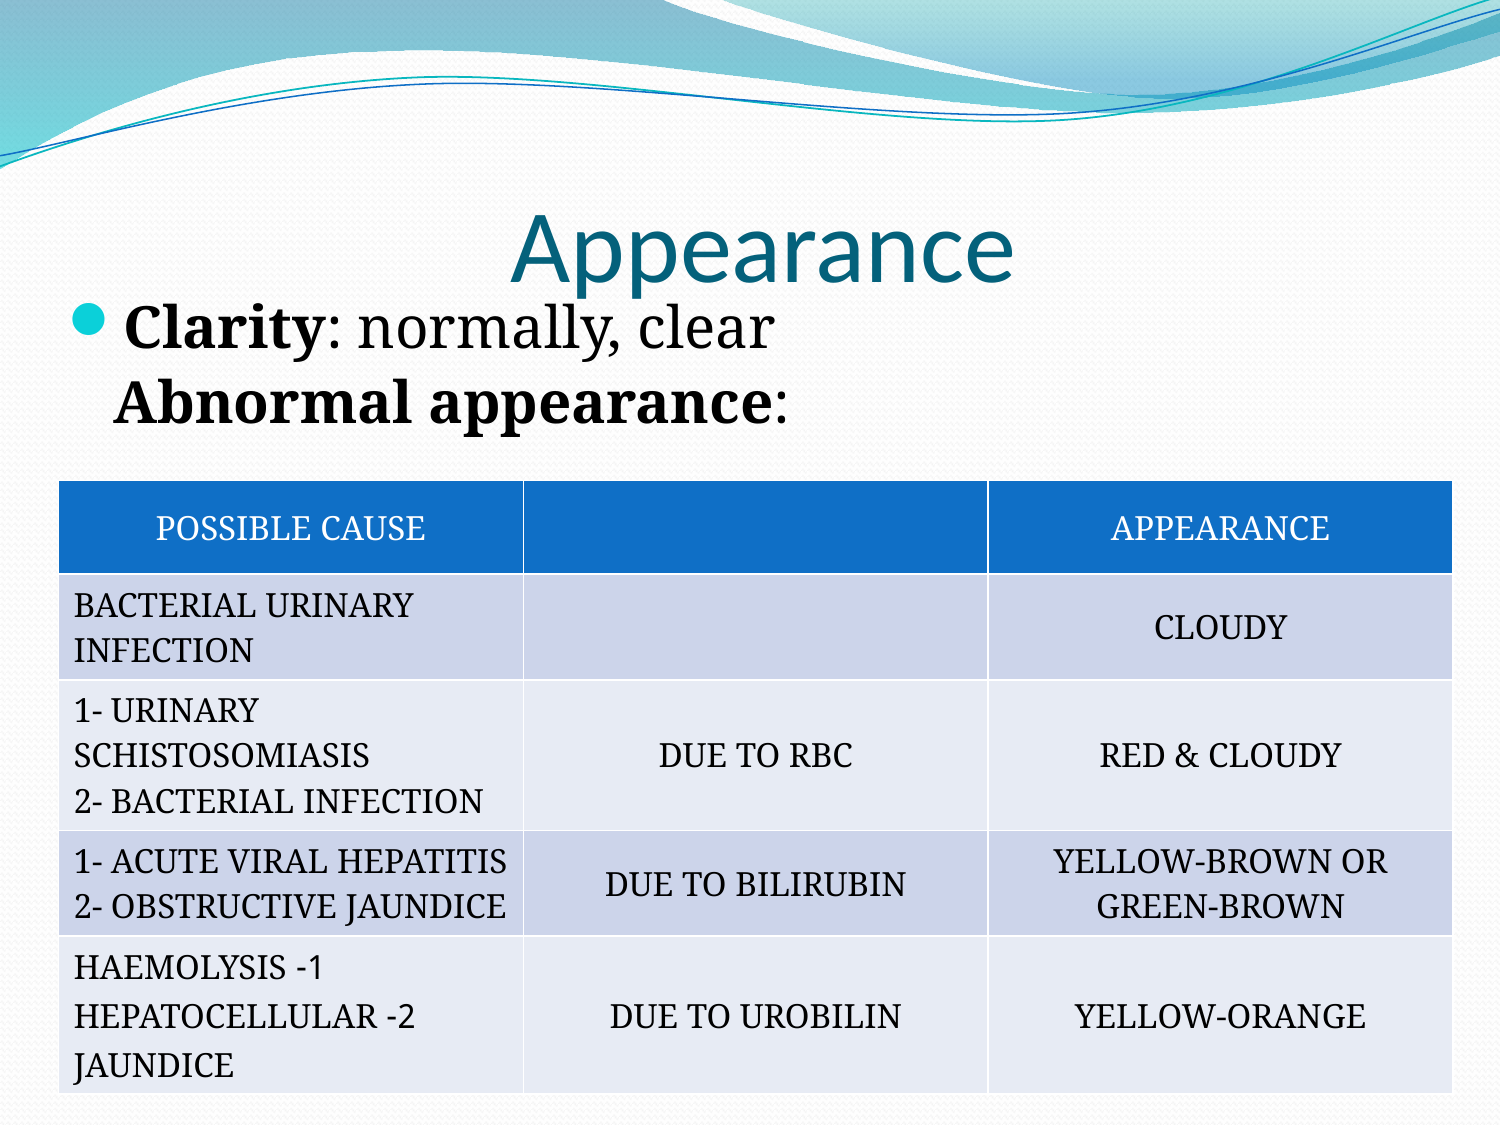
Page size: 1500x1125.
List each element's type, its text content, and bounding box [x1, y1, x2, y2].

title Appearance [75, 115, 1425, 290]
table_cell CLOUDY [989, 575, 1452, 679]
table_cell RED & CLOUDY [989, 681, 1452, 830]
table_header POSSIBLE CAUSE [59, 481, 523, 573]
table_cell YELLOW-ORANGE [989, 937, 1452, 1093]
table_cell DUE TO UROBILIN [524, 937, 987, 1093]
table_cell BACTERIAL URINARY INFECTION [59, 575, 523, 679]
table_cell 1- HAEMOLYSIS 2- HEPATOCELLULAR JAUNDICE [59, 937, 523, 1093]
table_cell DUE TO RBC [524, 681, 987, 830]
table_cell 1- URINARY SCHISTOSOMIASIS 2- BACTERIAL INFECTION [59, 681, 523, 830]
table_cell YELLOW-BROWN OR GREEN-BROWN [989, 831, 1452, 935]
list Clarity: normally, clear Abnormal appearance: [53, 290, 1455, 992]
table_cell DUE TO BILIRUBIN [524, 831, 987, 935]
table_header [524, 481, 987, 573]
table_cell [524, 575, 987, 679]
table_cell 1- ACUTE VIRAL HEPATITIS 2- OBSTRUCTIVE JAUNDICE [59, 831, 523, 935]
table_header APPEARANCE [989, 481, 1452, 573]
